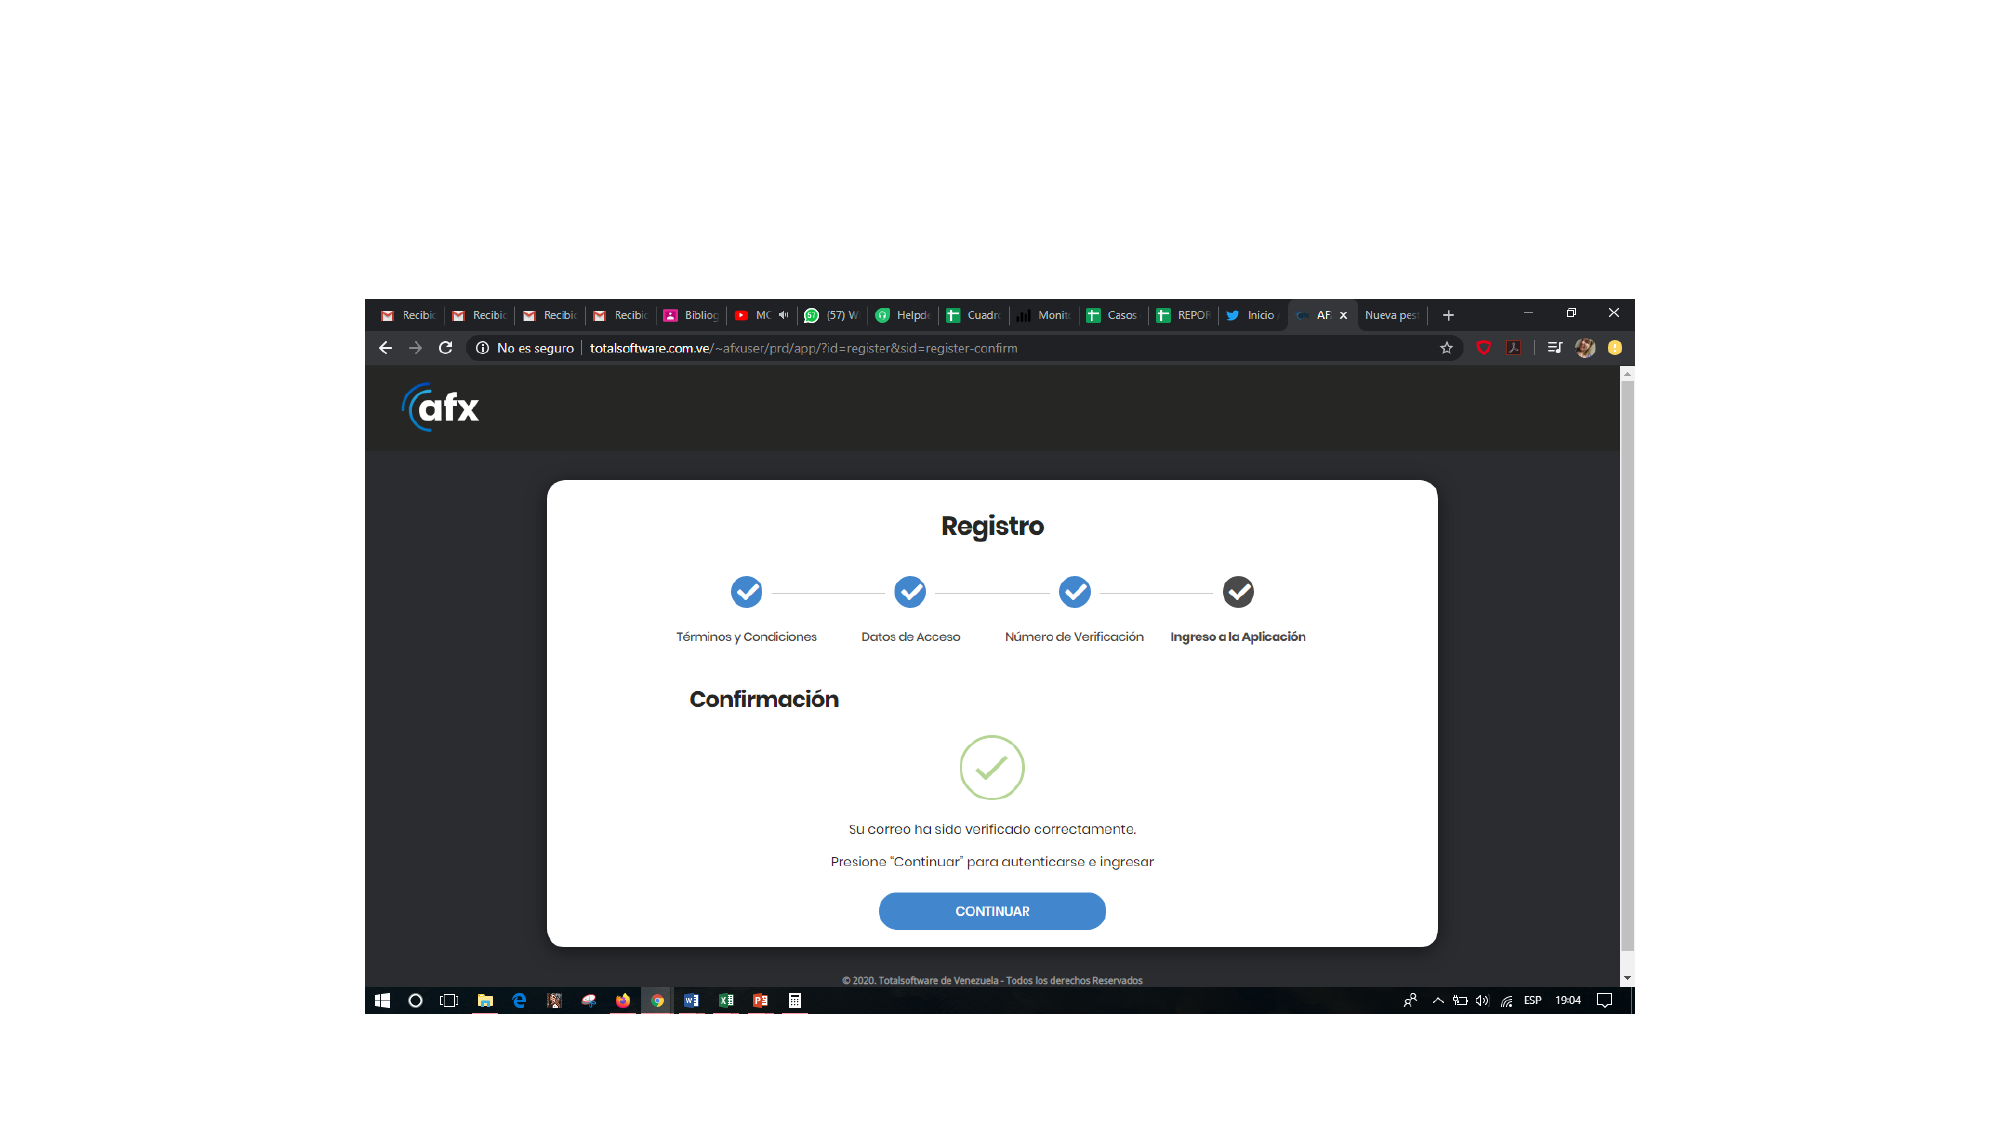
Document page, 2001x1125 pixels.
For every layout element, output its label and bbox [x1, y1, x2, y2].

list [365, 299, 1635, 1014]
